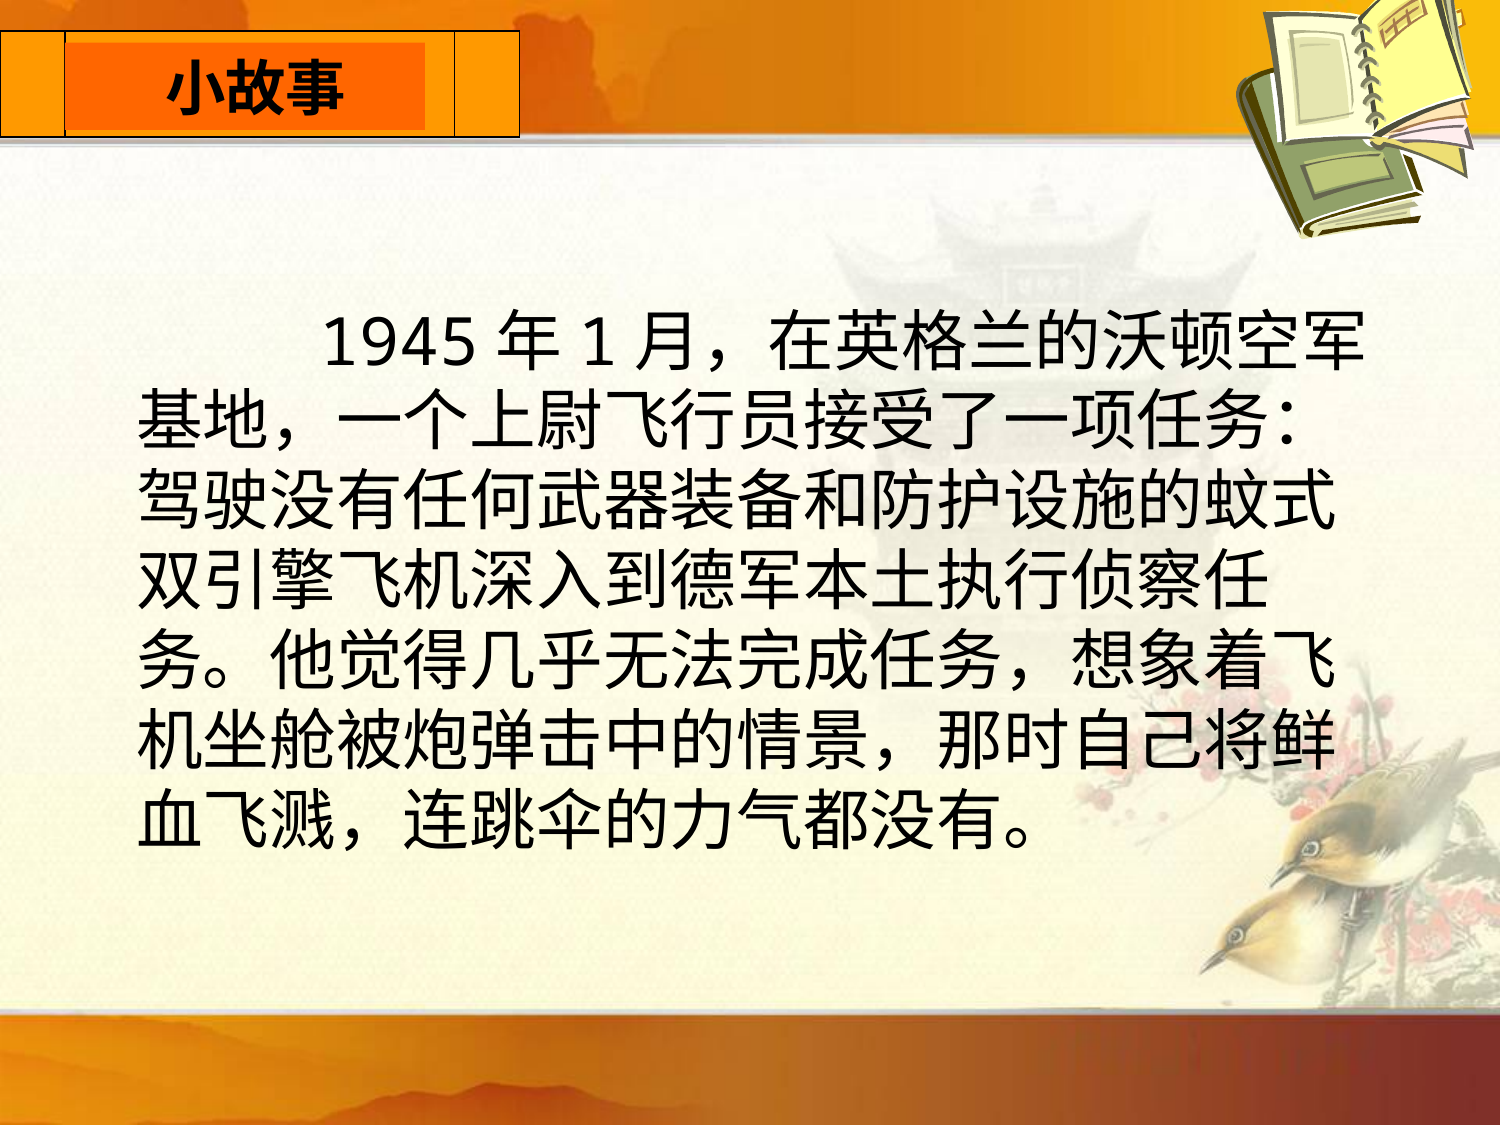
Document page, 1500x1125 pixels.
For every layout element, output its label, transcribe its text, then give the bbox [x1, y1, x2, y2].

text_box 预习检查 [0, 31, 520, 138]
text_box 小故事 [64, 42, 425, 130]
picture [0, 0, 1500, 1125]
list 1945年1月，在英格兰的沃顿空军基地，一个上尉飞行员接受了一项任务：驾驶没有任何武器装备和防护设施的蚊式双引擎飞机深入到德军本土执行侦察任务。他觉得几乎无法完成任务，想象着飞机坐舱被炮弹击中的情景，那时自己将鲜血飞溅，连跳伞的力气都没有。 [64, 290, 1415, 905]
